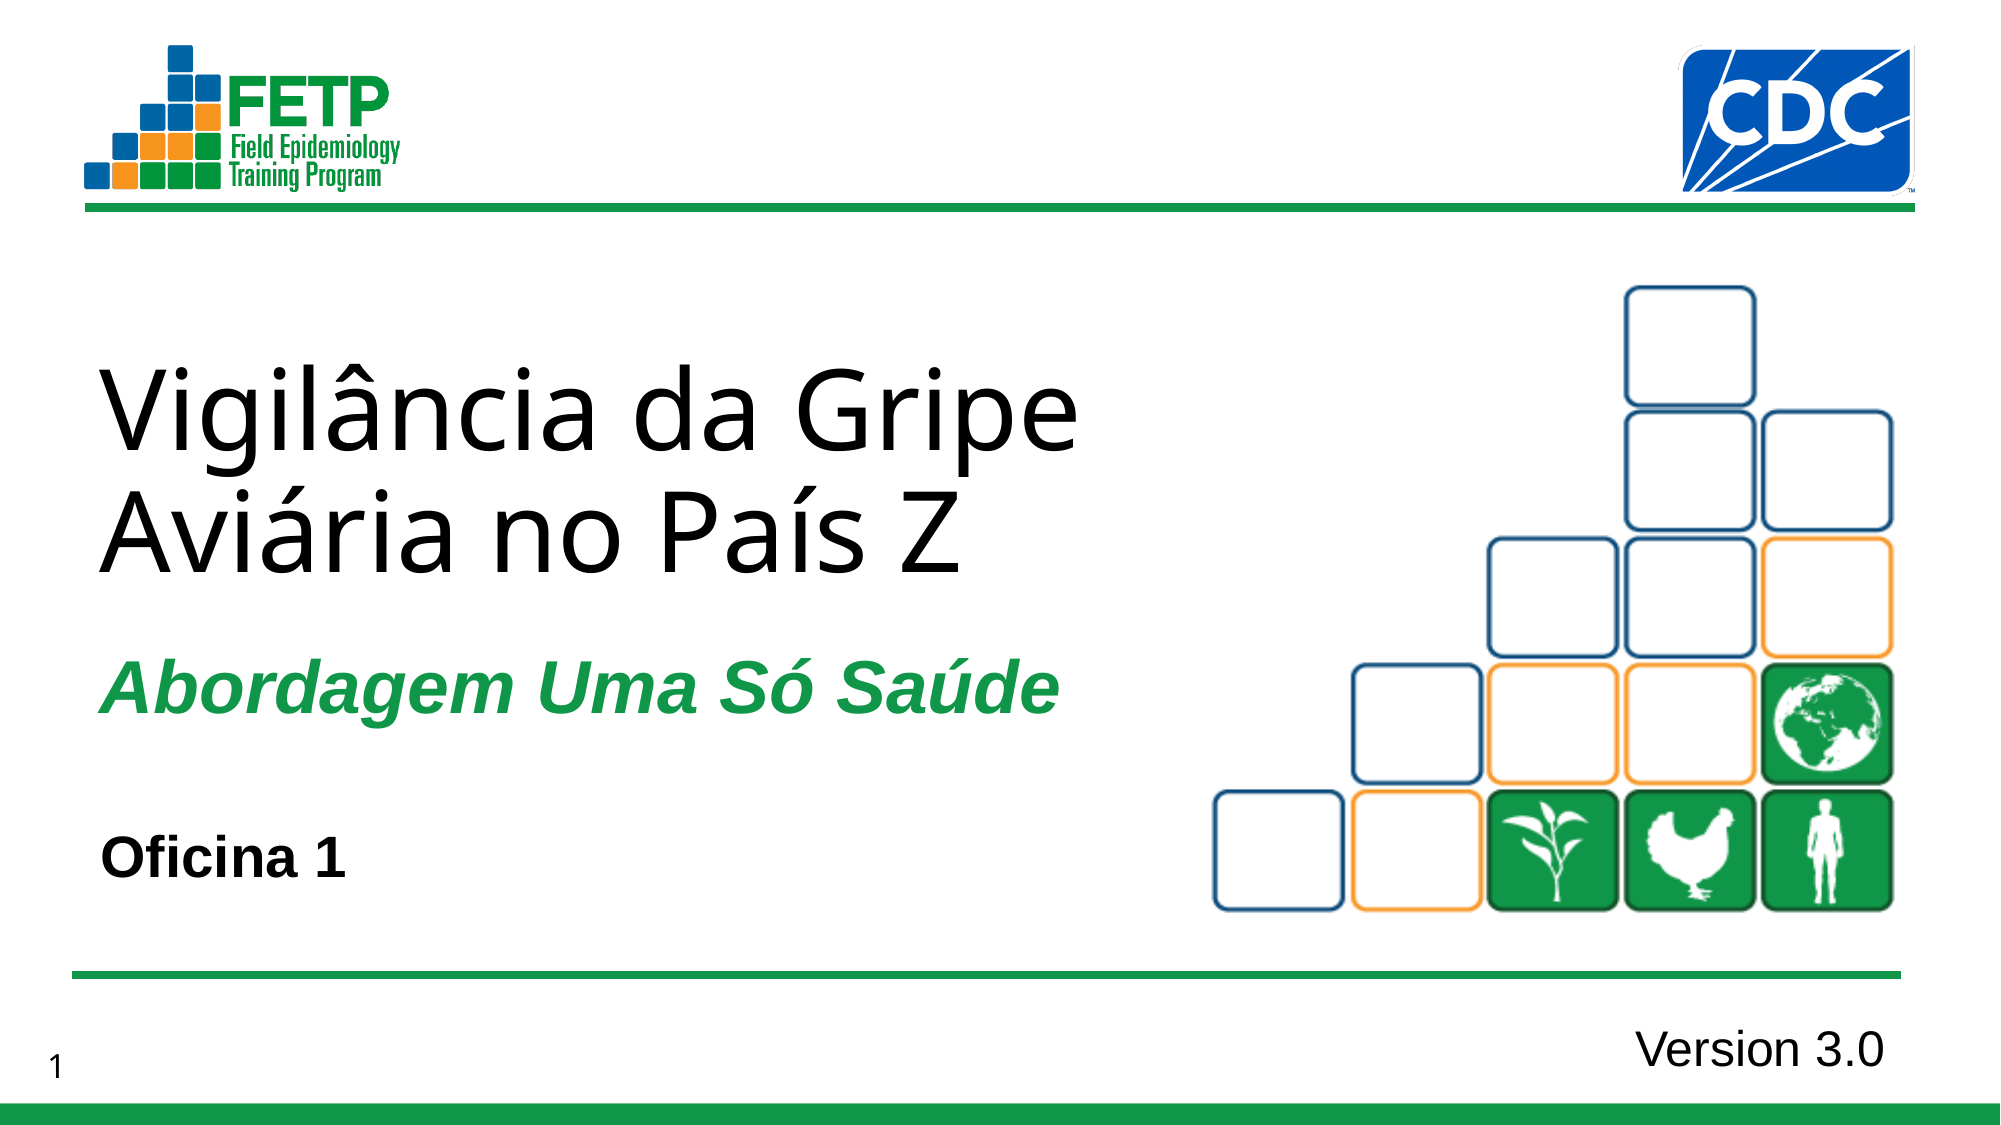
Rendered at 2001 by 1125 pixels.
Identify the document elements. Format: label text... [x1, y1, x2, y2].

picture [84, 45, 400, 192]
list Vigilância da Gripe Aviária no País Z [84, 346, 1333, 607]
picture [1186, 254, 1915, 928]
list Oficina 1 [85, 812, 574, 898]
picture [1678, 45, 1915, 196]
